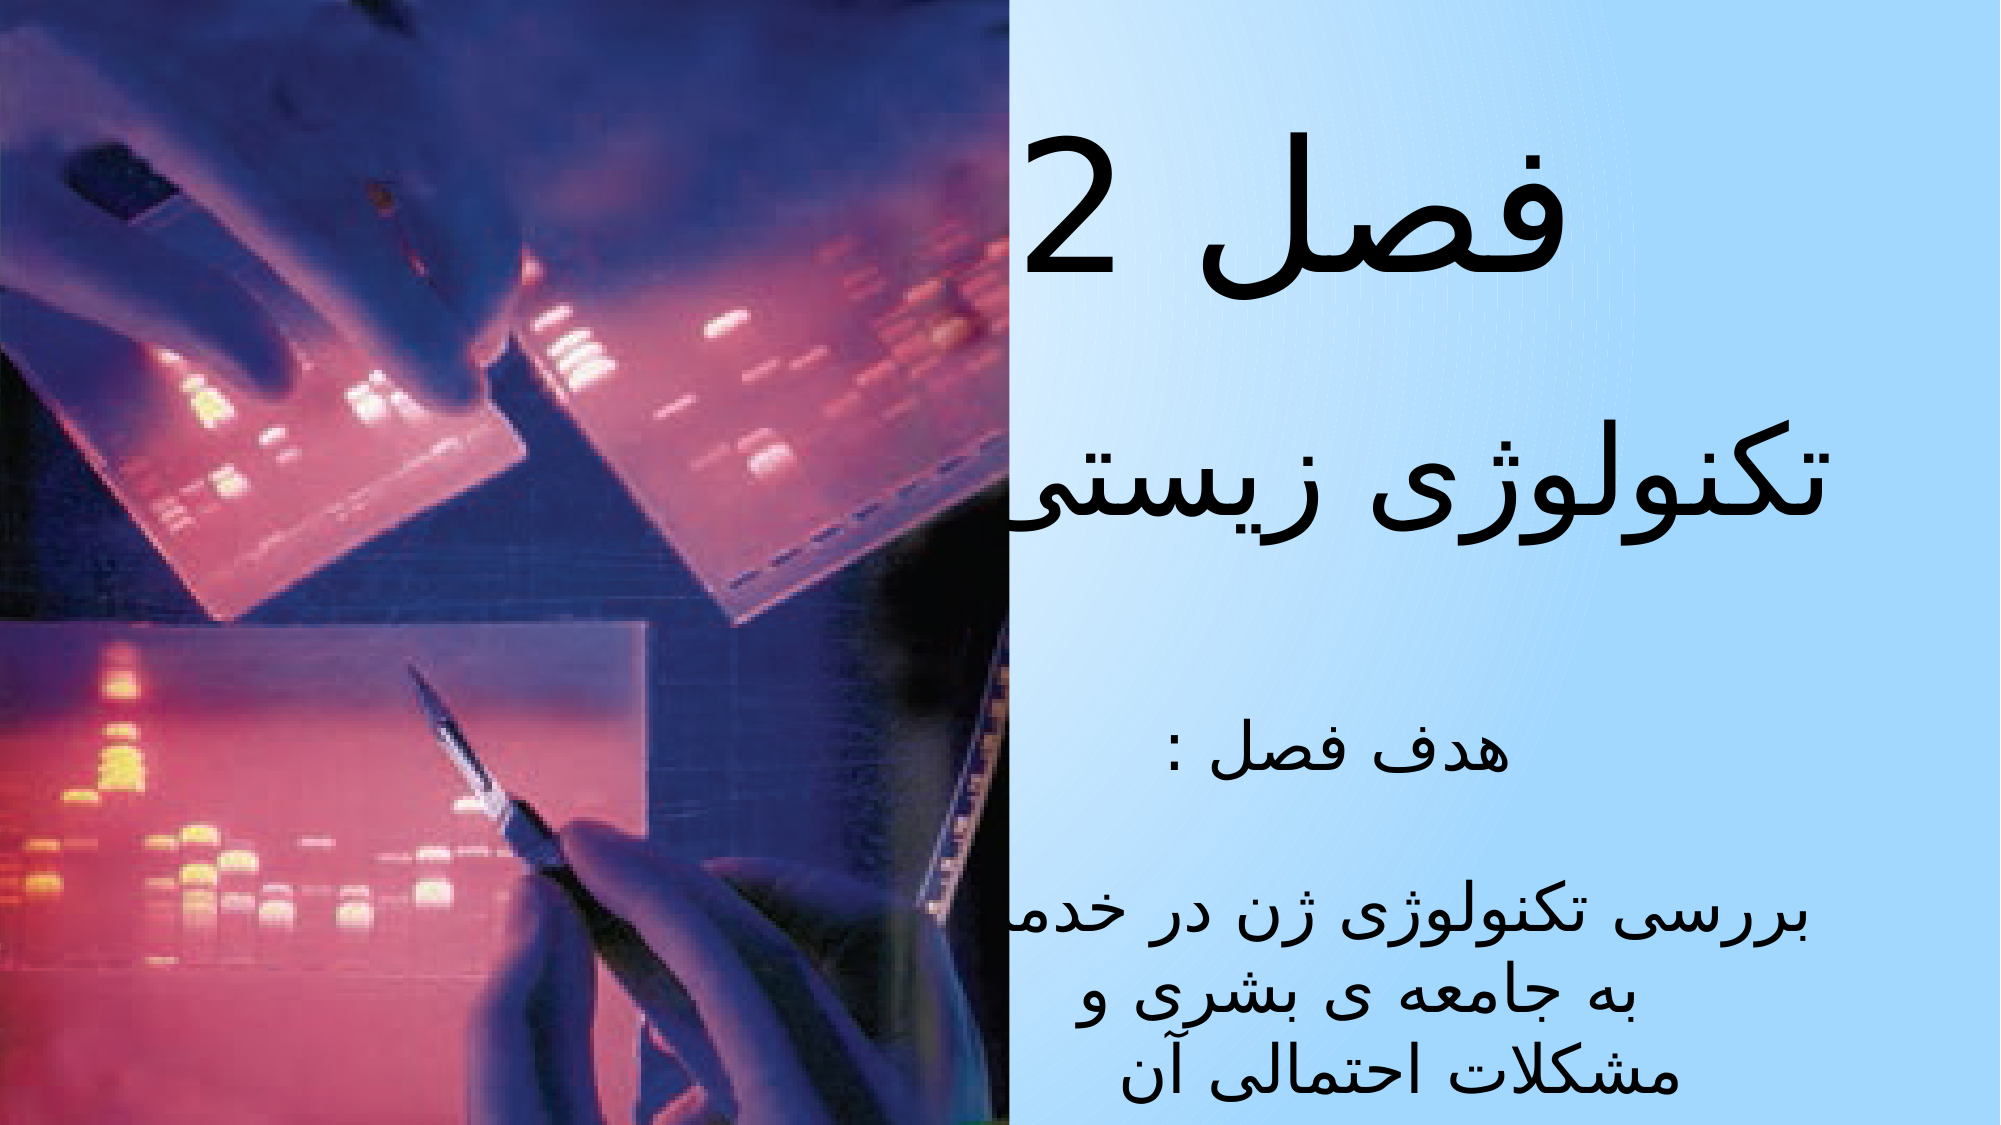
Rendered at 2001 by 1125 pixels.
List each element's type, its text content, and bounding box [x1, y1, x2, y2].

picture [0, 0, 1010, 1125]
footer www.biology86.ir [1015, 1006, 1675, 1067]
title فصل 2 تکنولوژی زیستی هدف فصل : بررسی تکنولوژی ژن در خدمت به جامعه ی بشری و مشکلات احتمالی آن [1010, 0, 2000, 1125]
